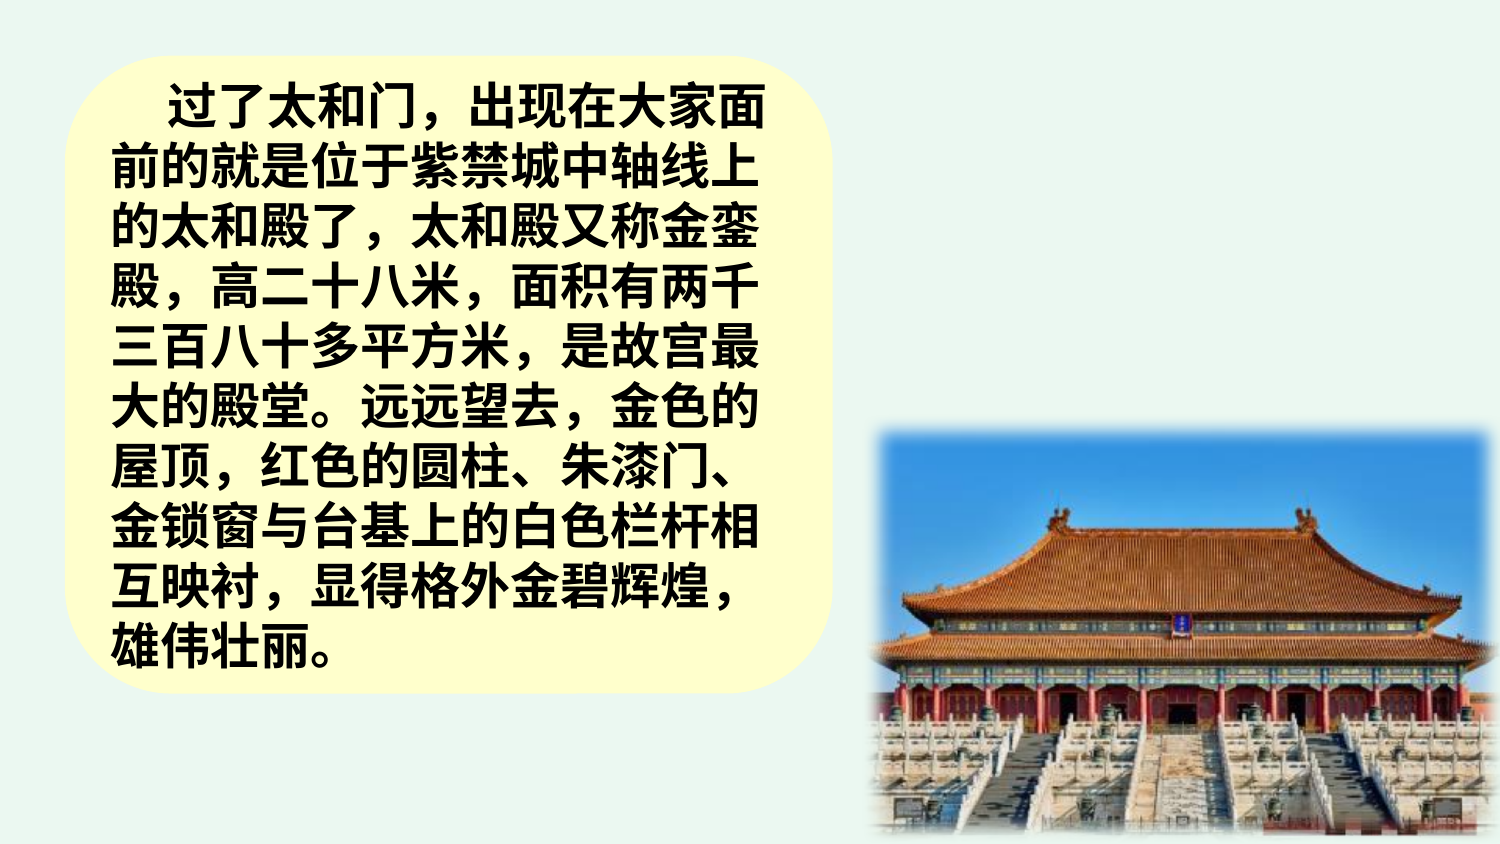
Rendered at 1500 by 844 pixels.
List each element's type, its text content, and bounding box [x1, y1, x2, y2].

text_box 过了太和门，出现在大家面前的就是位于紫禁城中轴线上的太和殿了，太和殿又称金銮殿，高二十八米，面积有两千三百八十多平方米，是故宫最大的殿堂。远远望去，金色的屋顶，红色的圆柱、朱漆门、金锁窗与台基上的白色栏杆相互映衬，显得格外金碧辉煌，雄伟壮丽。 [62, 53, 835, 696]
picture [862, 414, 1500, 844]
